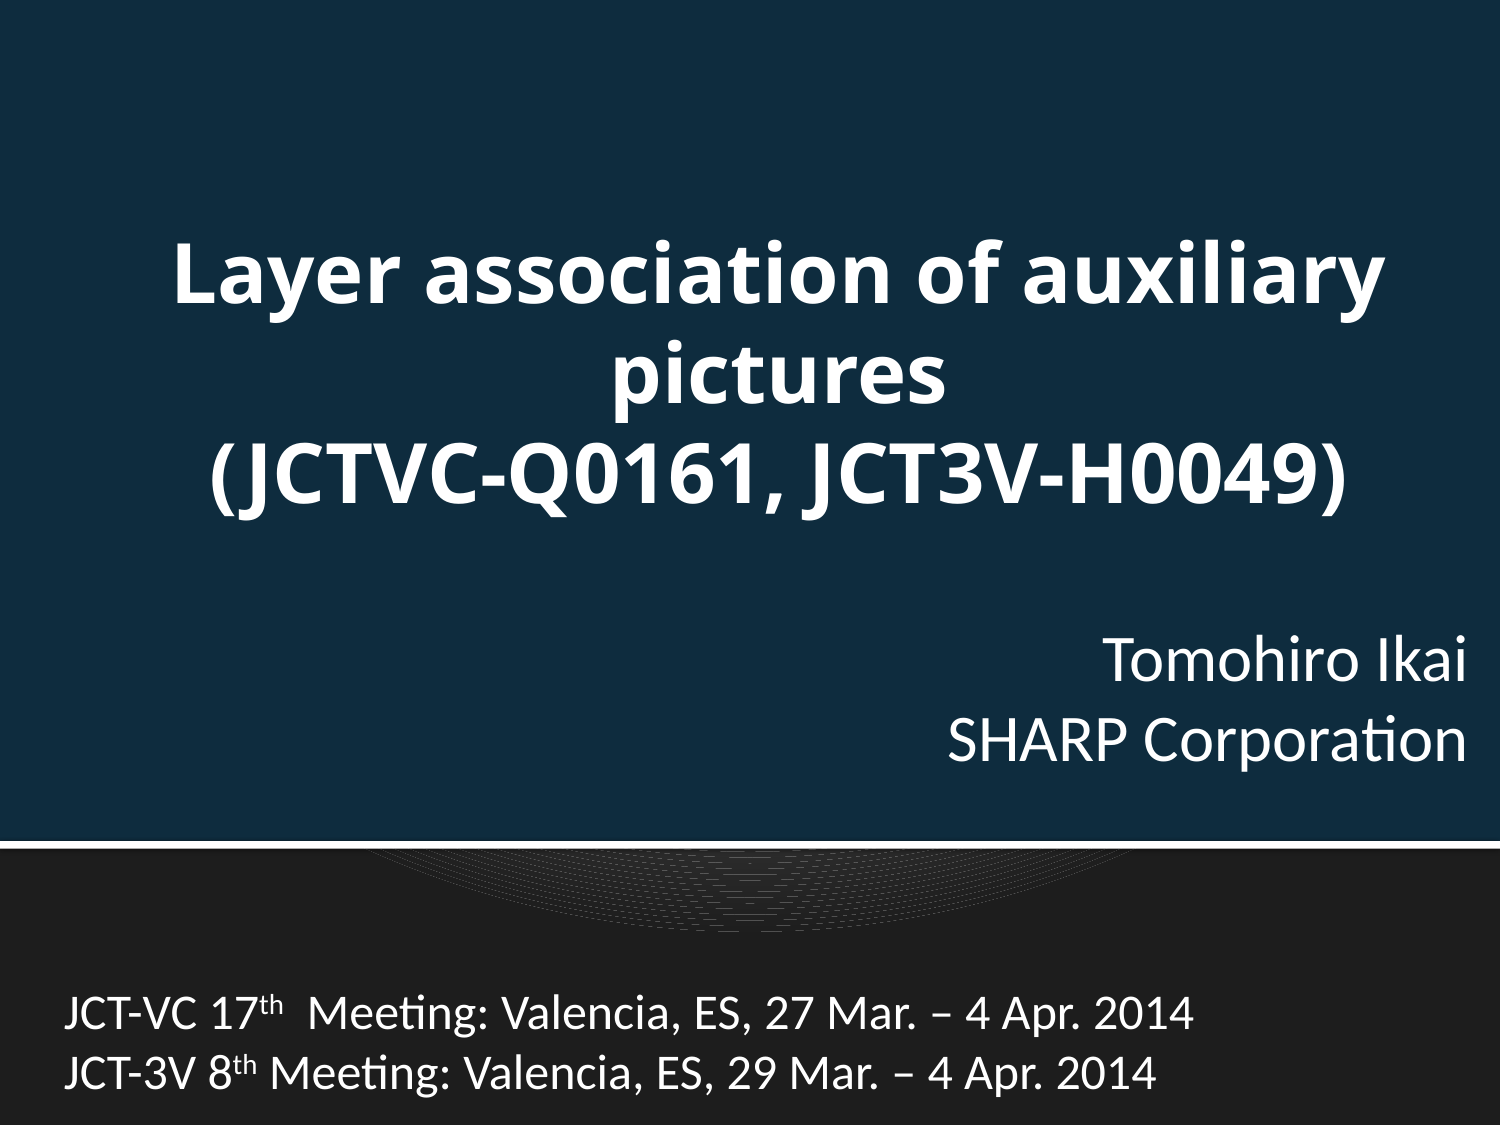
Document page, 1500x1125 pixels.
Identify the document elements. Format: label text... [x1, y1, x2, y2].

list JCT-VC 17th Meeting: Valencia, ES, 27 Mar. – 4 Apr. 2014 JCT-3V 8th Meeting: Valencia, ES, 29 Mar. – 4 Apr. 2014 [35, 963, 1259, 1035]
title Layer association of auxiliary pictures (JCTVC-Q0161, JCT3V-H0049) [112, 219, 1438, 419]
subtitle Tomohiro Ikai SHARP Corporation [93, 550, 1477, 776]
